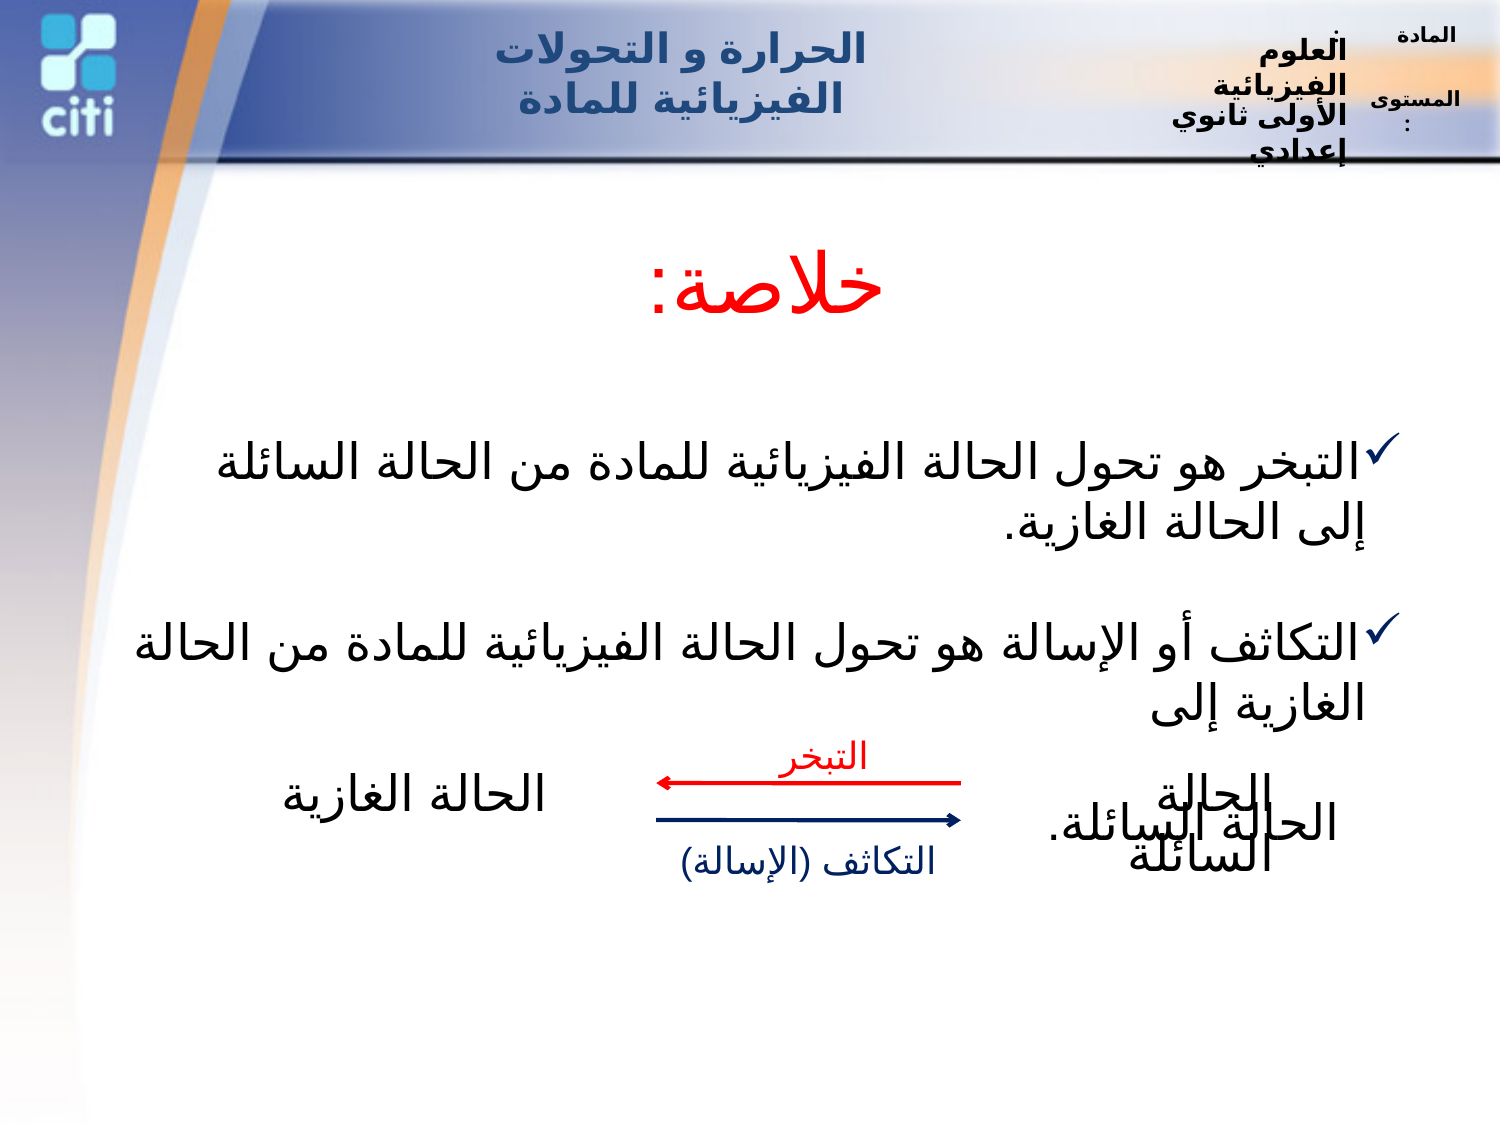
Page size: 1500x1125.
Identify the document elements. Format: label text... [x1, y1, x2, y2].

text_box الحالة السائلة [1019, 754, 1289, 889]
text_box خلاصة: التبخر هو تحول الحالة الفيزيائية للمادة من الحالة السائلة إلى الحالة الغازية. التكاثف أو الإسالة هو تحول الحالة الفيزيائية للمادة من الحالة الغازية إلى الحالة السائلة. [117, 222, 1418, 858]
text_box التبخر [667, 724, 926, 781]
text_box الحالة الغازية [140, 754, 563, 829]
text_box التكاثف (الإسالة) [656, 829, 961, 890]
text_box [399, 23, 1478, 140]
picture [0, 0, 1500, 1125]
